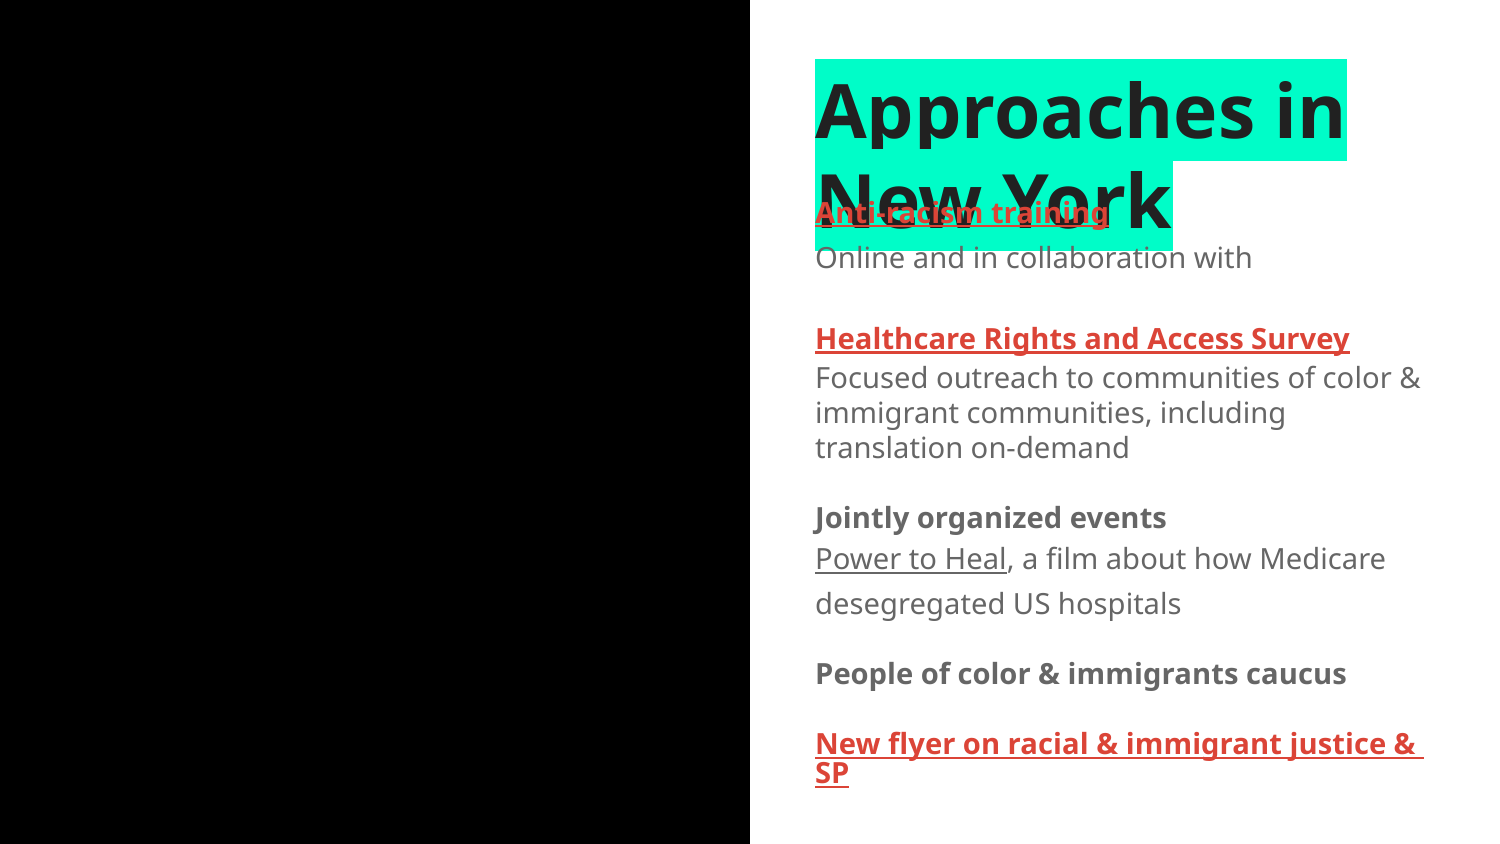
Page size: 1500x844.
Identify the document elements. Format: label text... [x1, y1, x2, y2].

list Anti-racism training Online and in collaboration with Healthcare Rights and Access Survey Focused outreach to communities of color & immigrant communities, including translation on-demand Jointly organized events Power to Heal, a film about how Medicare desegregated US hospitals People of color & immigrants caucus New flyer on racial & immigrant justice & SP [800, 173, 1454, 343]
title Approaches in New York [800, 48, 1454, 152]
picture [0, 0, 751, 844]
